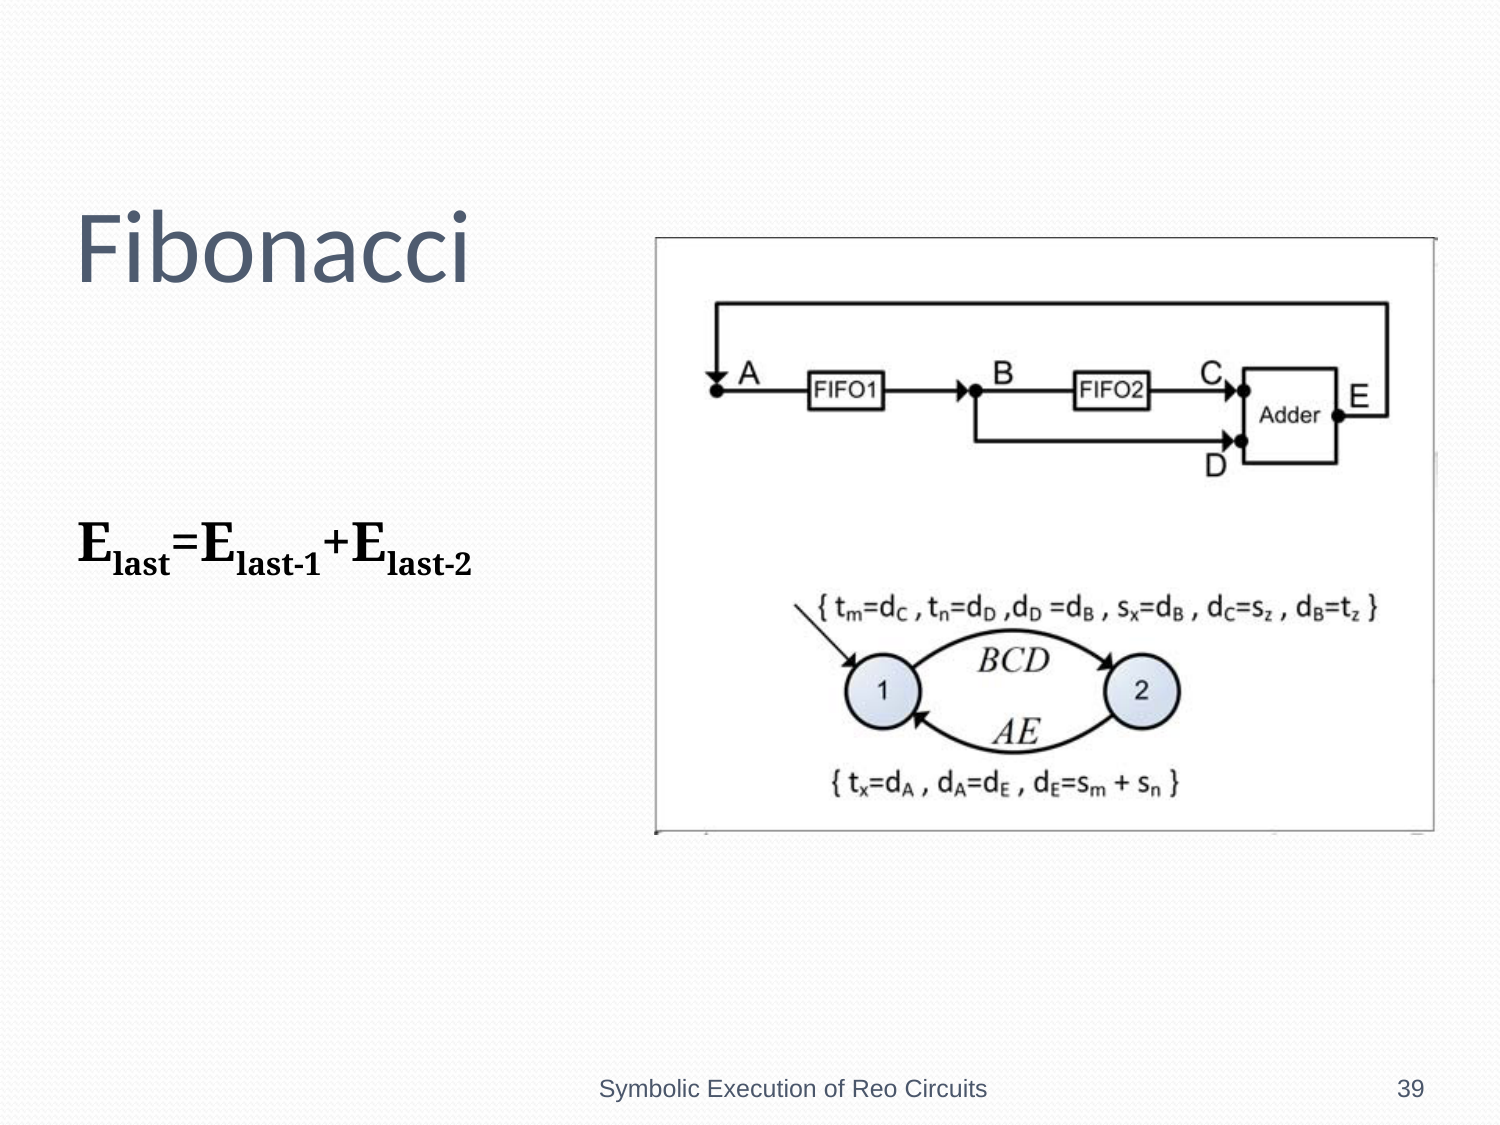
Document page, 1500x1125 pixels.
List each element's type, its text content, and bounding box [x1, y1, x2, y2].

title Fibonacci [74, 115, 1426, 304]
slide_number 39 [1299, 1042, 1425, 1103]
picture [654, 237, 1438, 835]
list Elast=Elast-1+Elast-2 [62, 499, 647, 676]
footer Symbolic Execution of Reo Circuits [437, 1042, 1150, 1103]
